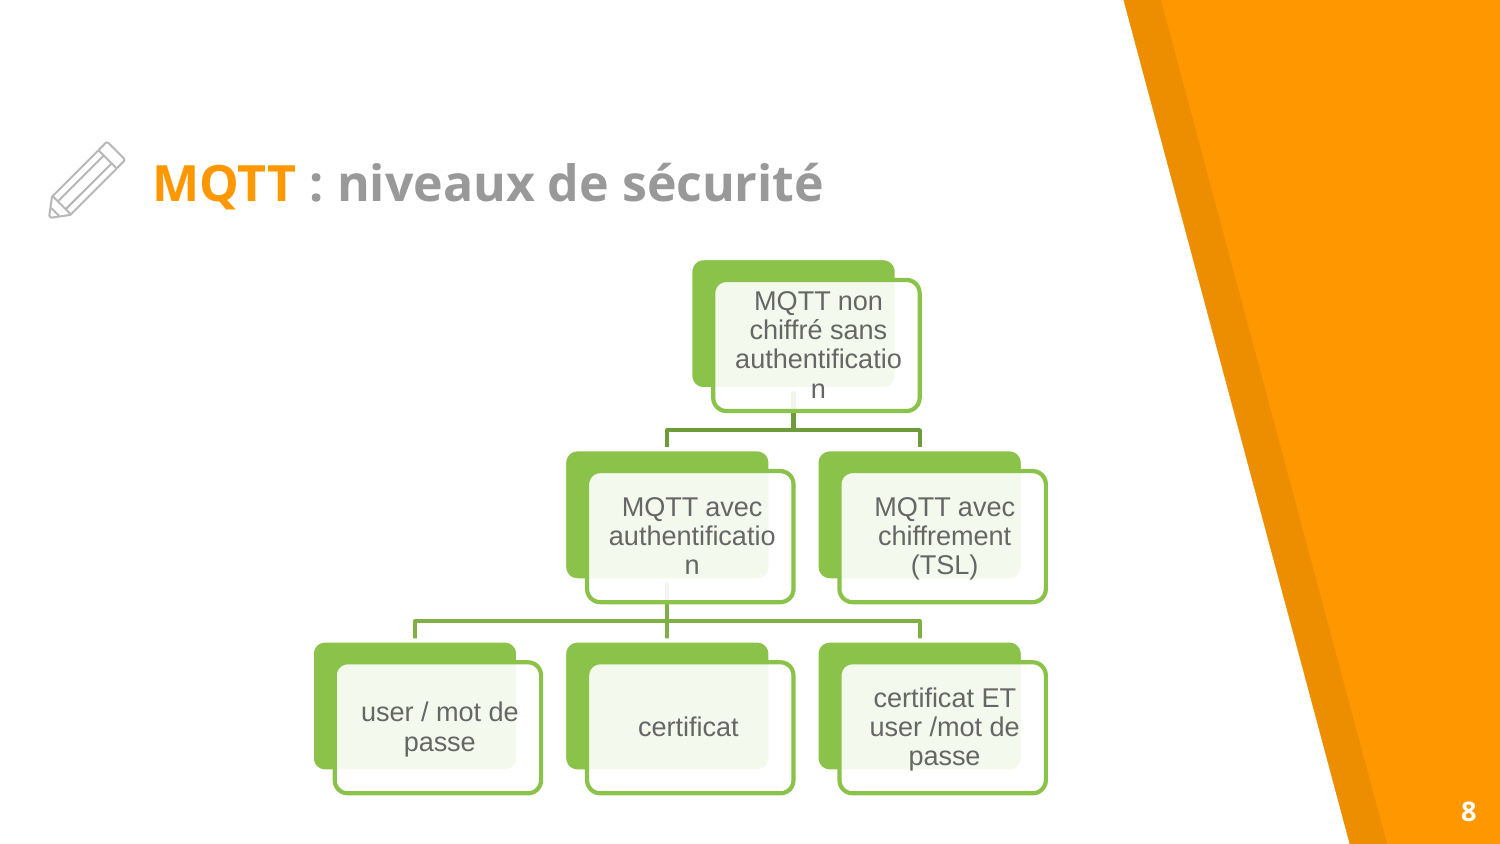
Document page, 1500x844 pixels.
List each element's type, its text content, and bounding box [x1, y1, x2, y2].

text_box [163, 257, 1195, 794]
title MQTT : niveaux de sécurité [137, 146, 1011, 227]
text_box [49, 142, 125, 218]
slide_number 8 [1401, 779, 1492, 844]
